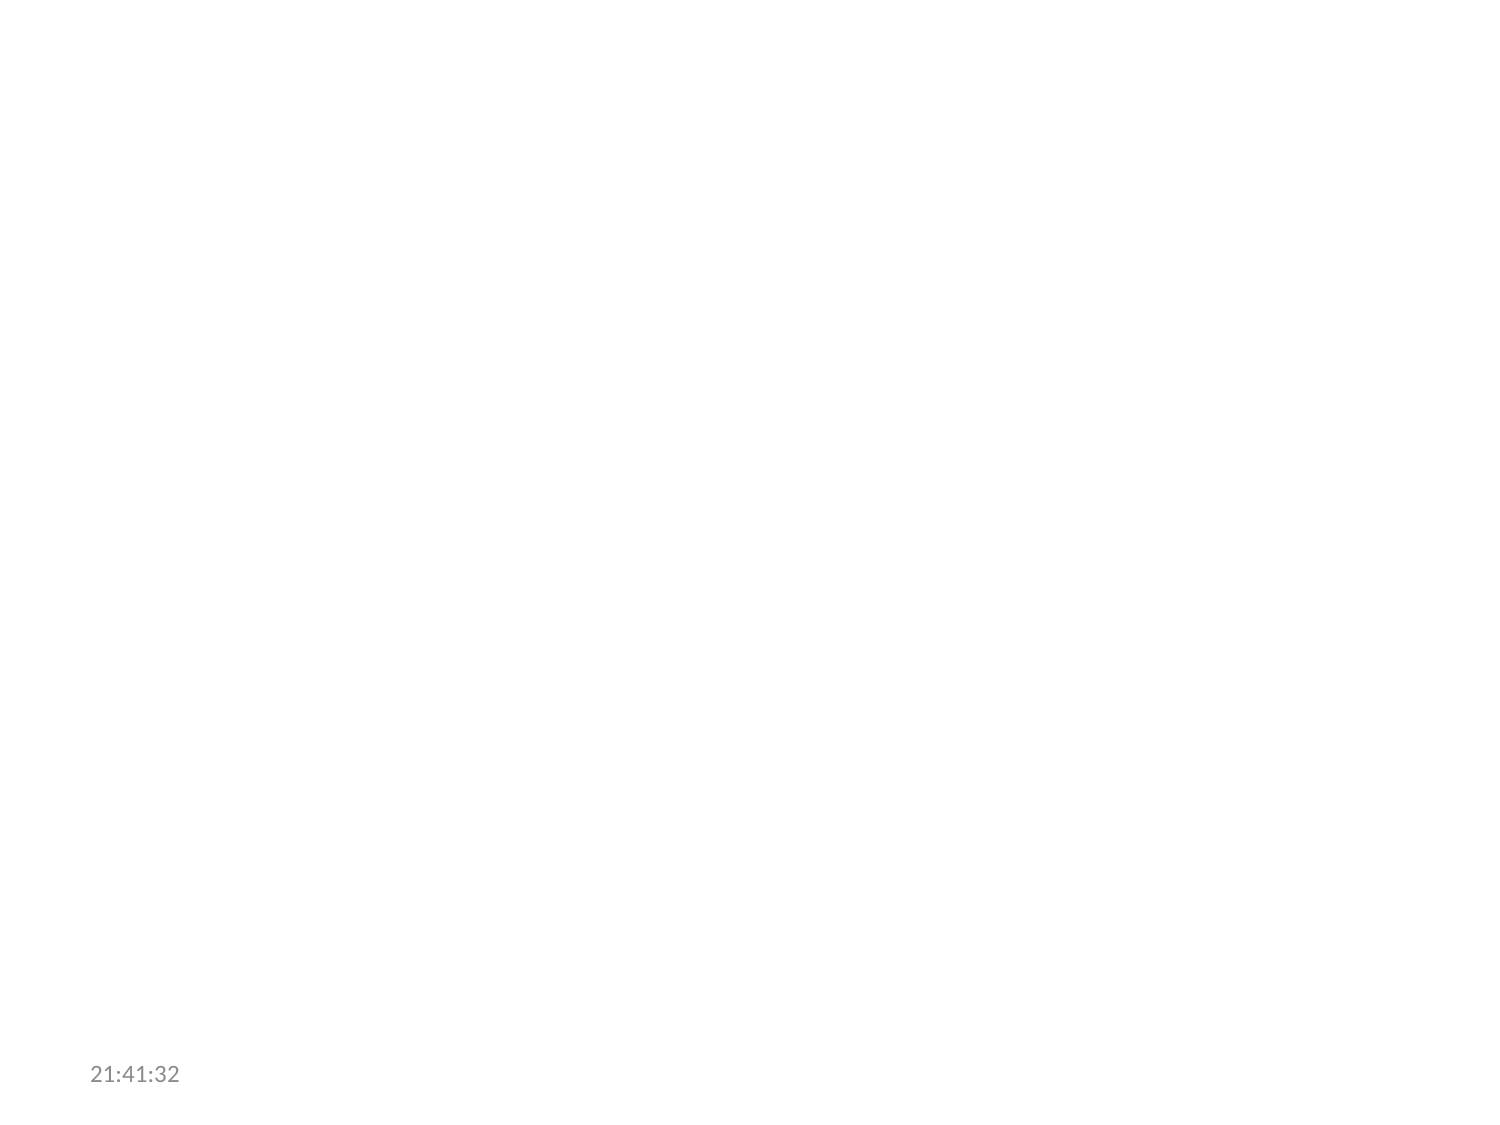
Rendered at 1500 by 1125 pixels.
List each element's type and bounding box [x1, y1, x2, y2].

slide_number [75, 1042, 425, 1103]
